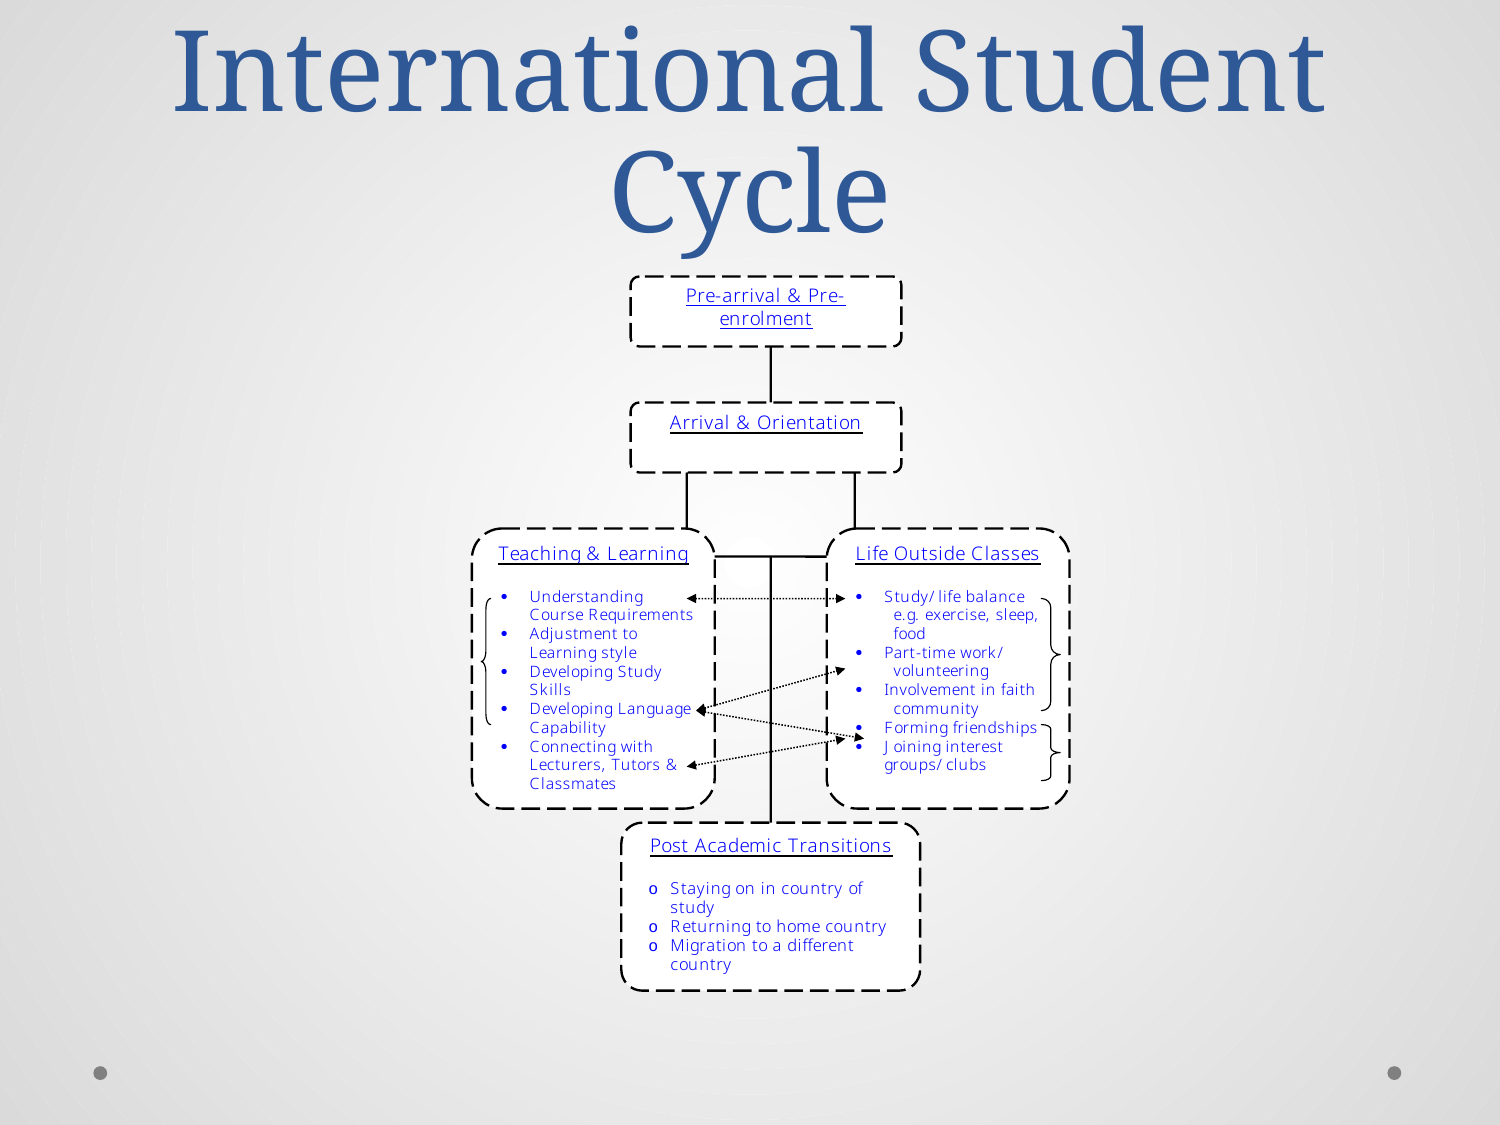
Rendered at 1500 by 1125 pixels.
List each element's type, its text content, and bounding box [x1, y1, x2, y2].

title International Student Cycle [75, 0, 1425, 263]
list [396, 262, 1104, 1006]
